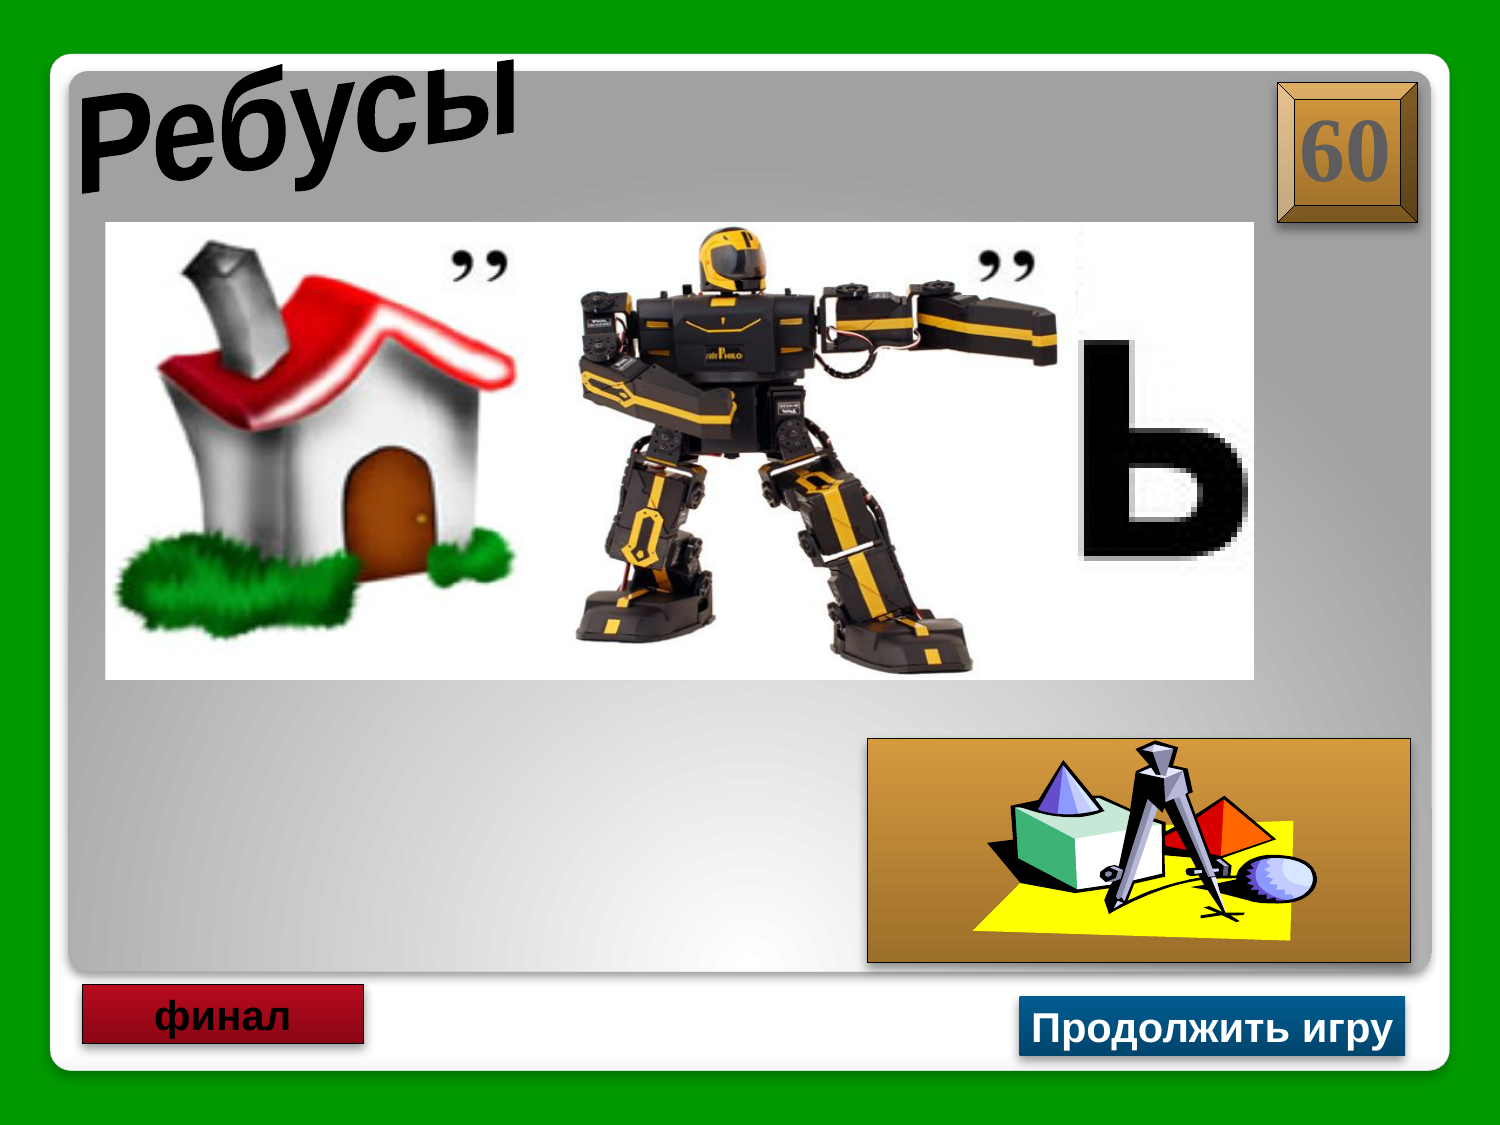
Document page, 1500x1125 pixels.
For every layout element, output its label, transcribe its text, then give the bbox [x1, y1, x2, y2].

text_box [1277, 81, 1419, 223]
text_box Продолжить игру [1019, 996, 1406, 1056]
text_box финал [82, 984, 364, 1044]
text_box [104, 222, 1255, 680]
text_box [866, 738, 1411, 963]
